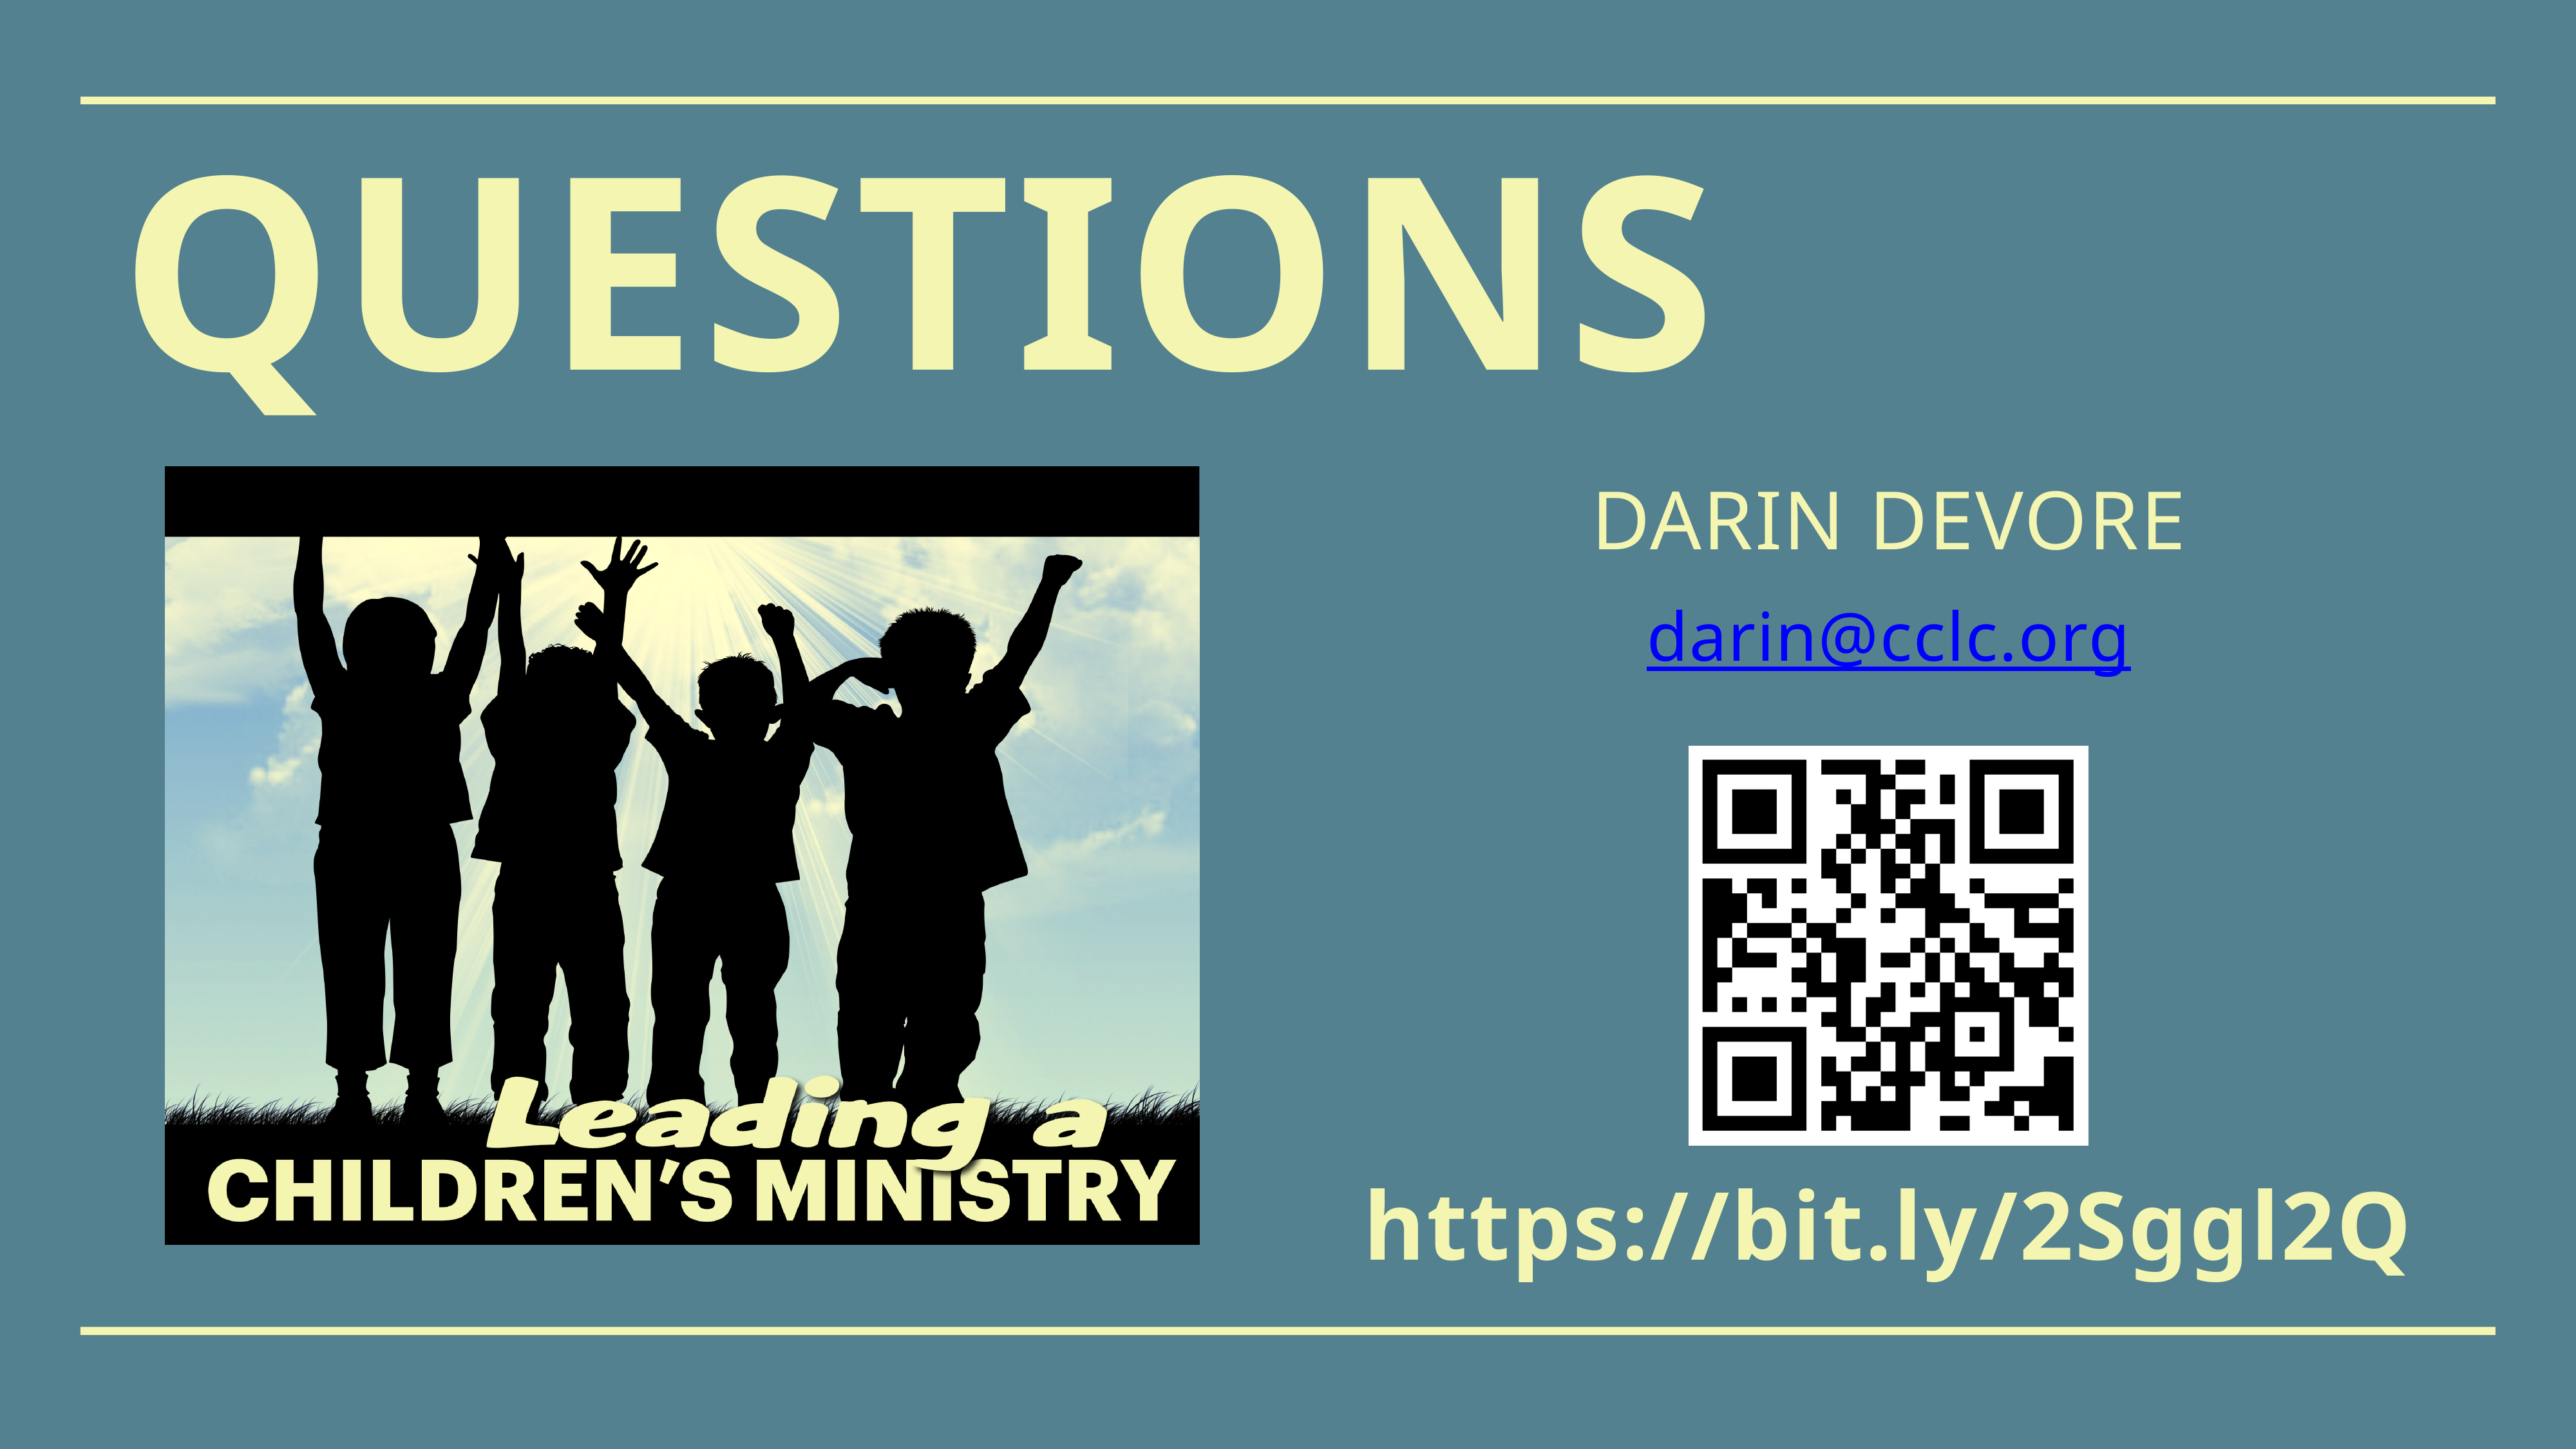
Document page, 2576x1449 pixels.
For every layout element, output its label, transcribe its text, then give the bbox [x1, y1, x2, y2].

text_box DARIN DEVORE [1586, 464, 2192, 571]
text_box https://bit.ly/2Sggl2Q [1358, 1191, 2420, 1282]
text_box darin@cclc.org [1641, 589, 2137, 691]
text_box QUESTIONS [114, 96, 1723, 429]
picture [165, 466, 1200, 1245]
picture [1689, 746, 2089, 1146]
